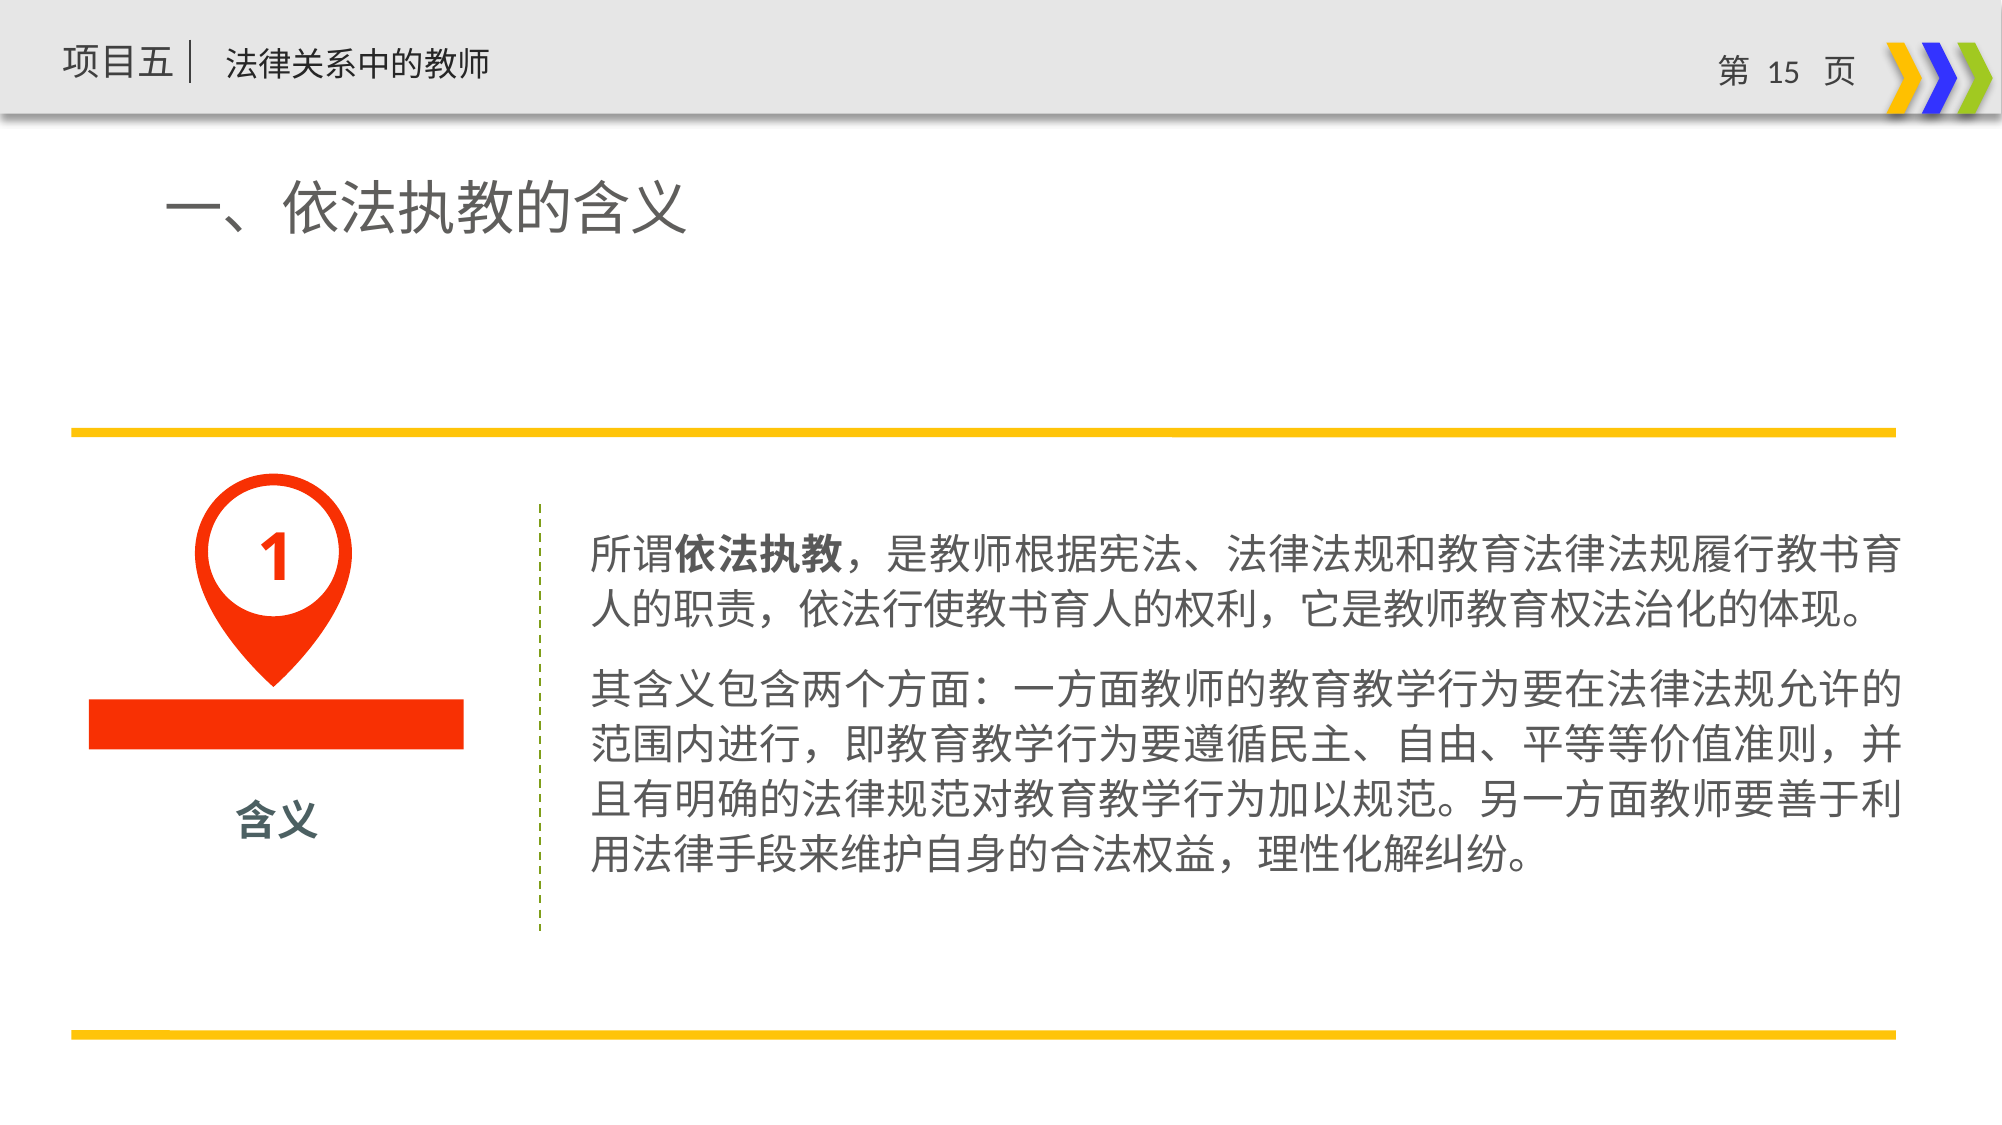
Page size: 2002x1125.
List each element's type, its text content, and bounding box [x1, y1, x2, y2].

text_box [88, 699, 464, 750]
text_box [194, 473, 352, 687]
text_box 含义 [220, 761, 428, 852]
text_box 一、依法执教的含义 [150, 163, 1041, 249]
text_box 所谓依法执教，是教师根据宪法、法律法规和教育法律法规履行教书育人的职责，依法行使教书育人的权利，它是教师教育权法治化的体现。 其含义包含两个方面：一方面教师的教育教学行为要在法律法规允许的范围内进行，即教育教学行为要遵循民主、自由、平等等价值准则，并且有明确的法律规范对教育教学行为加以规范。另一方面教师要善于利用法律手段来维护自身的合法权益，理性化解纠纷。 [575, 515, 1918, 885]
text_box 1 [242, 506, 311, 602]
